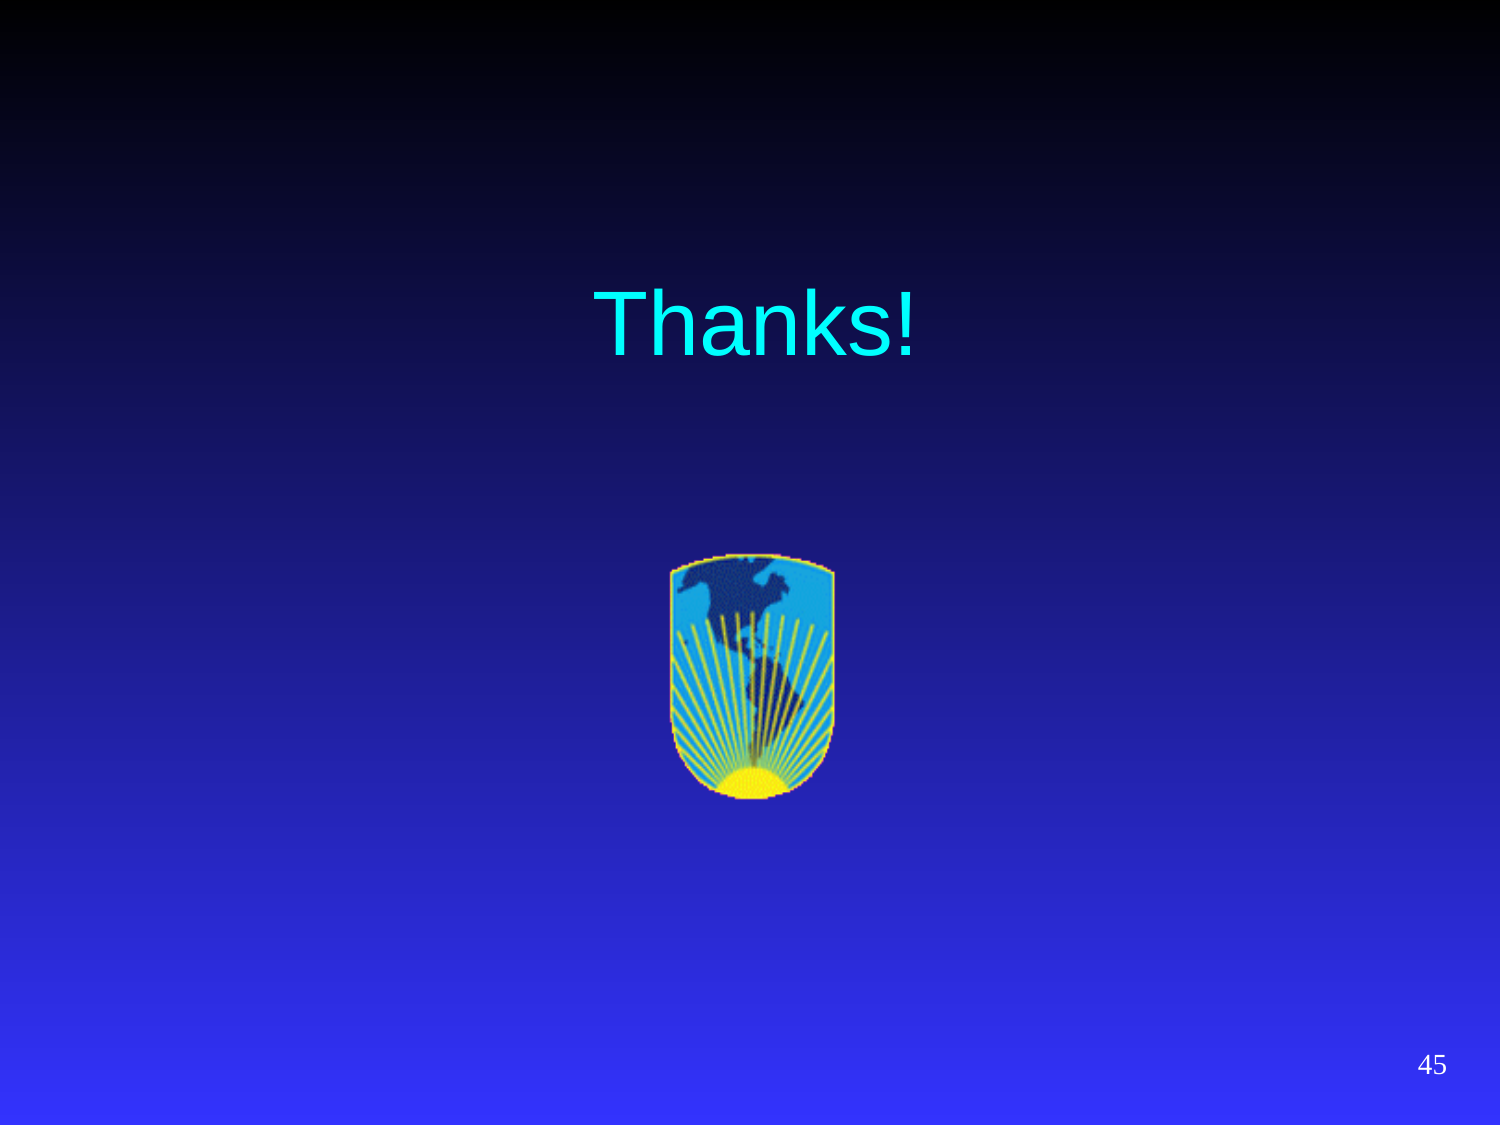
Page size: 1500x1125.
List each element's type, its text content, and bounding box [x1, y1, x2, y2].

title Thanks! [49, 199, 1463, 438]
picture [637, 537, 851, 813]
slide_number 45 [1149, 1024, 1463, 1101]
